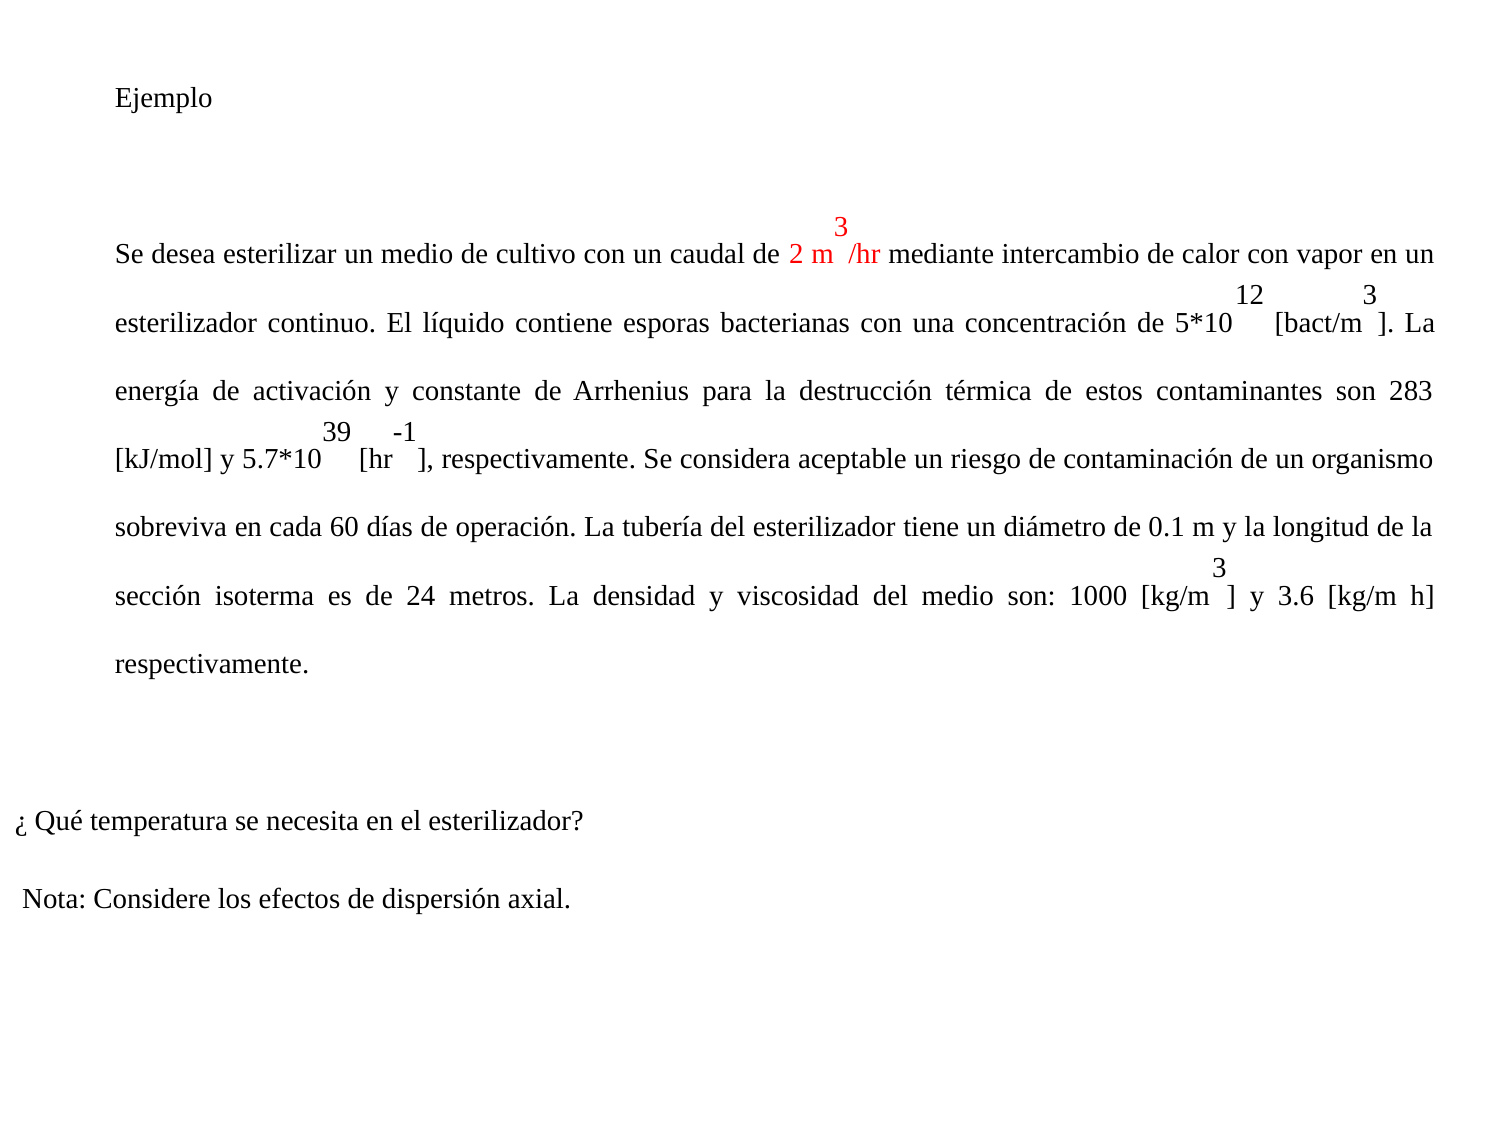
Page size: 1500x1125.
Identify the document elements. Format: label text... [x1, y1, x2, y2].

text_box Ejemplo Se desea esterilizar un medio de cultivo con un caudal de 2 m3/hr mediante intercambio de calor con vapor en un esterilizador continuo. El líquido contiene esporas bacterianas con una concentración de 5*1012 [bact/m3]. La energía de activación y constante de Arrhenius para la destrucción térmica de estos contaminantes son 283 [kJ/mol] y 5.7*1039 [hr-1], respectivamente. Se considera aceptable un riesgo de contaminación de un organismo sobreviva en cada 60 días de operación. La tubería del esterilizador tiene un diámetro de 0.1 m y la longitud de la sección isoterma es de 24 metros. La densidad y viscosidad del medio son: 1000 [kg/m3] y 3.6 [kg/m h] respectivamente. ¿ Qué temperatura se necesita en el esterilizador? Nota: Considere los efectos de dispersión axial. [0, 37, 1450, 700]
